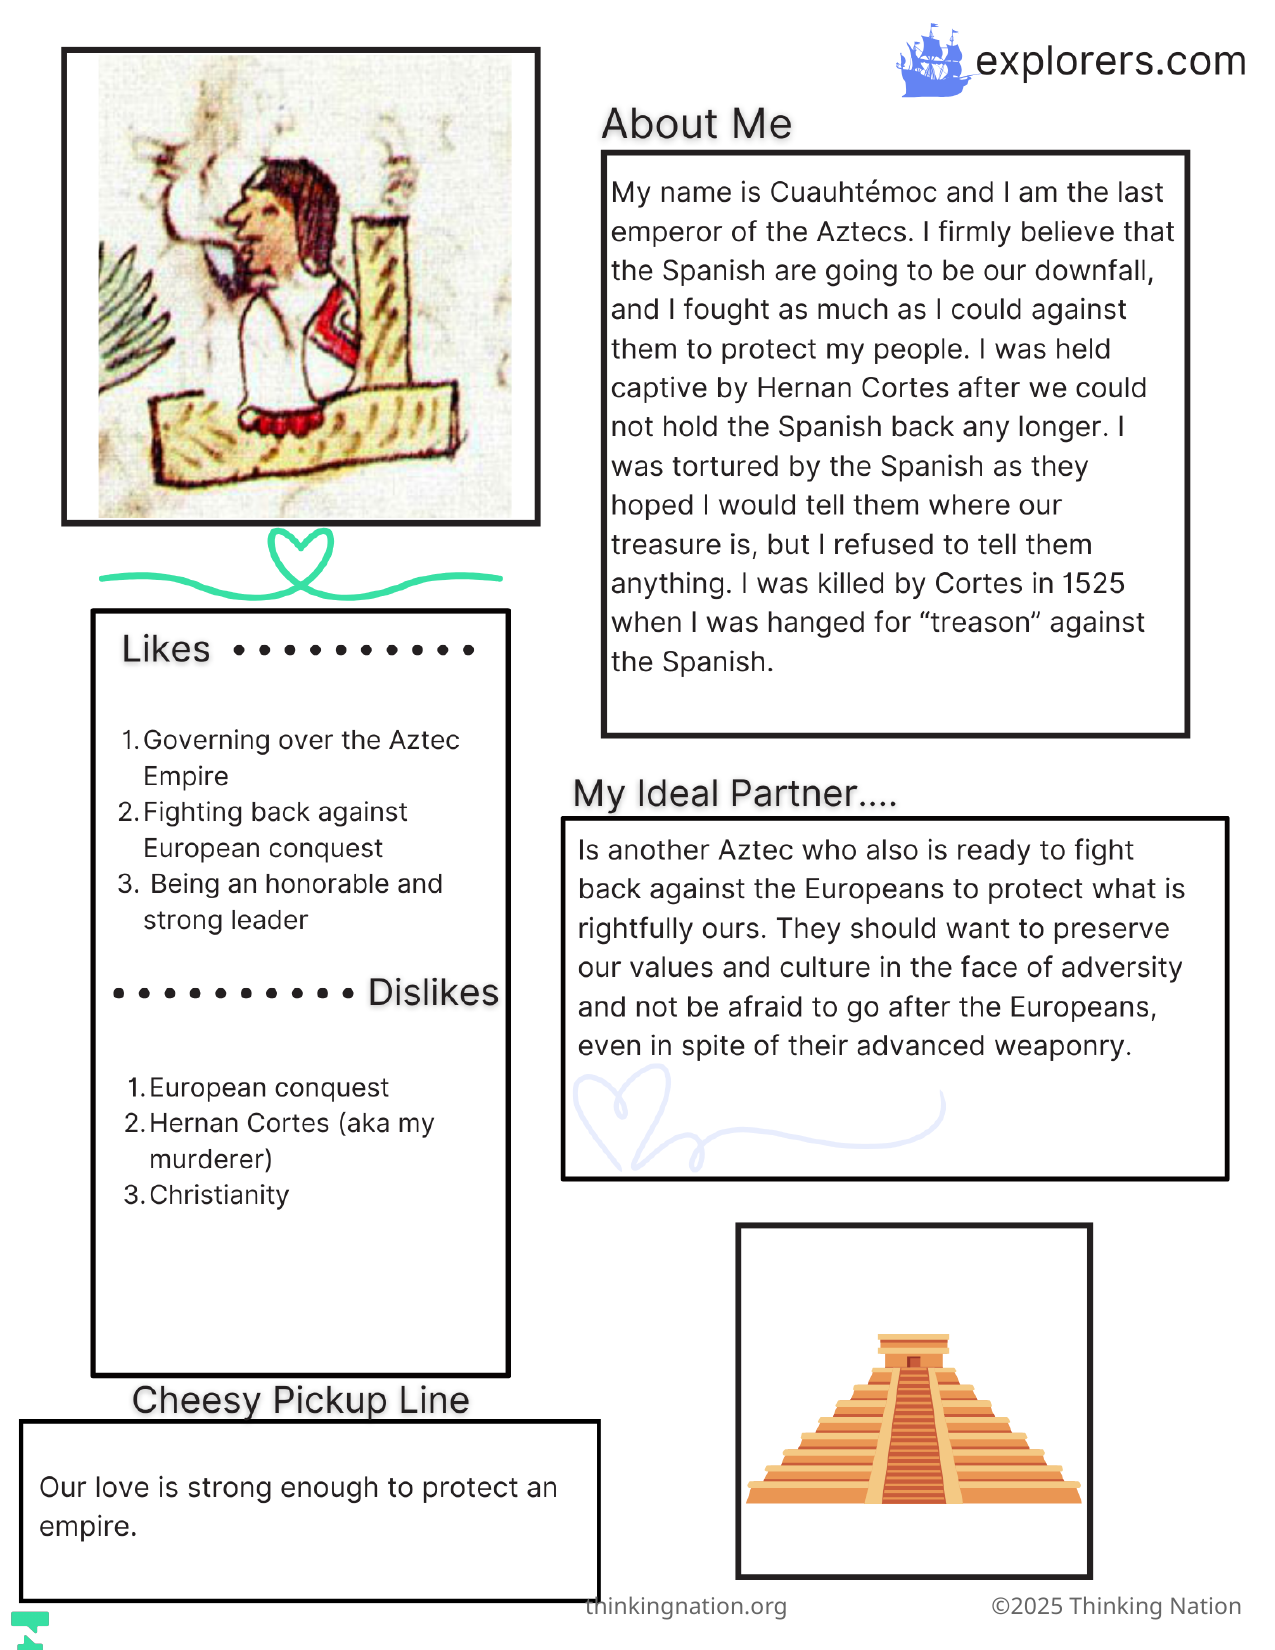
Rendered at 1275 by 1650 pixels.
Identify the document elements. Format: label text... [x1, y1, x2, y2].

text_box thinkingnation.org [535, 1575, 838, 1627]
text_box ©2025 Thinking Nation [956, 1575, 1259, 1627]
picture [0, 0, 1275, 1650]
